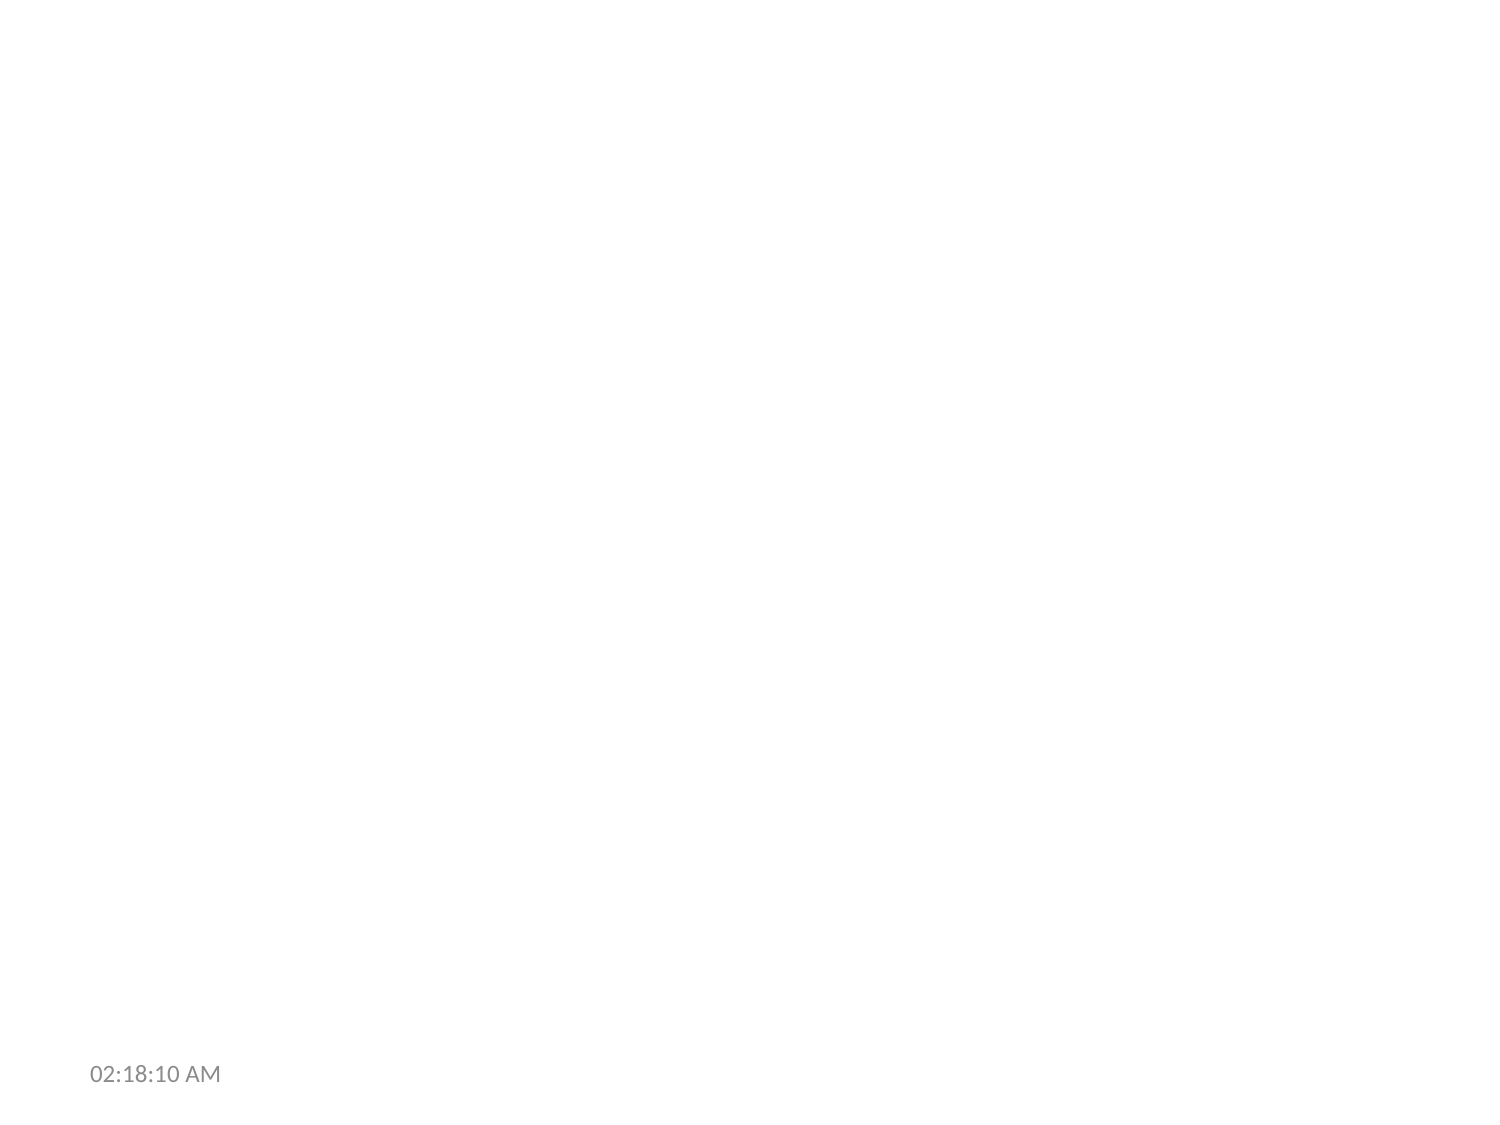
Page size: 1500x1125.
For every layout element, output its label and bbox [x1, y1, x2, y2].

slide_number [75, 1042, 425, 1103]
